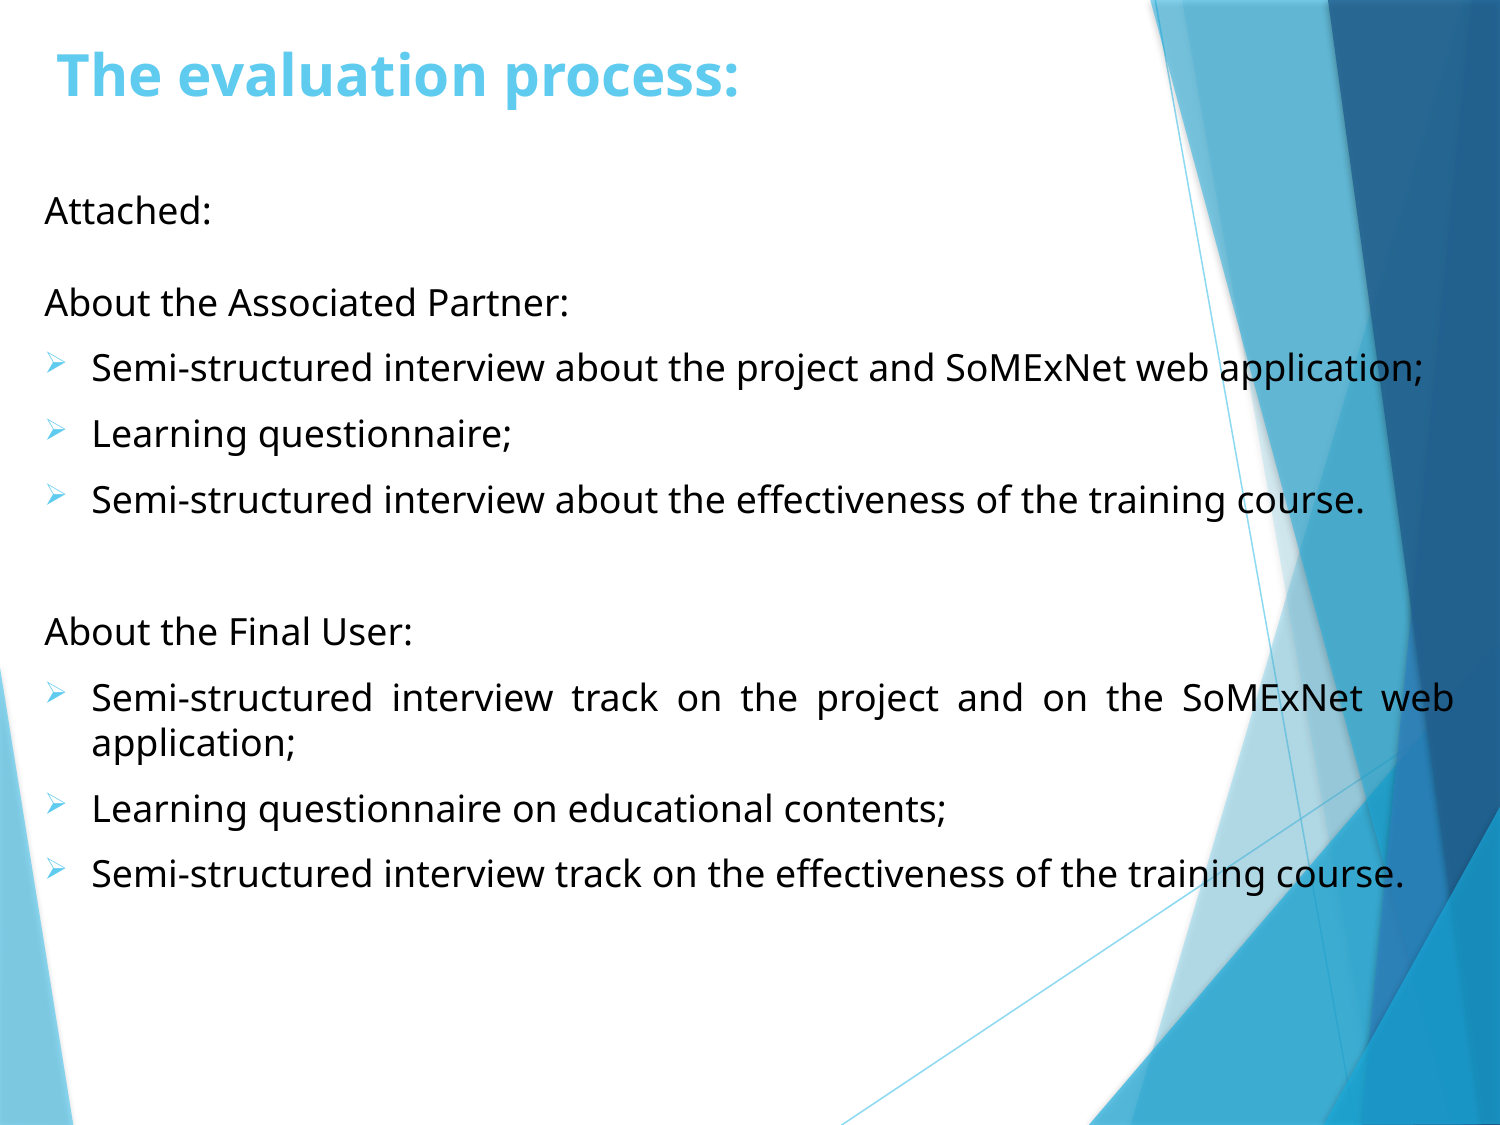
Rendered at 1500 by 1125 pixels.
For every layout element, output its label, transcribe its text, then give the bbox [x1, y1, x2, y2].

text_box The evaluation process: [41, 30, 1117, 113]
text_box Attached: About the Associated Partner: Semi-structured interview about the project and SoMExNet web application; Learning questionnaire; Semi-structured interview about the effectiveness of the training course. About the Final User: Semi-structured interview track on the project and on the SoMExNet web application; Learning questionnaire on educational contents; Semi-structured interview track on the effectiveness of the training course. [29, 113, 1471, 1102]
